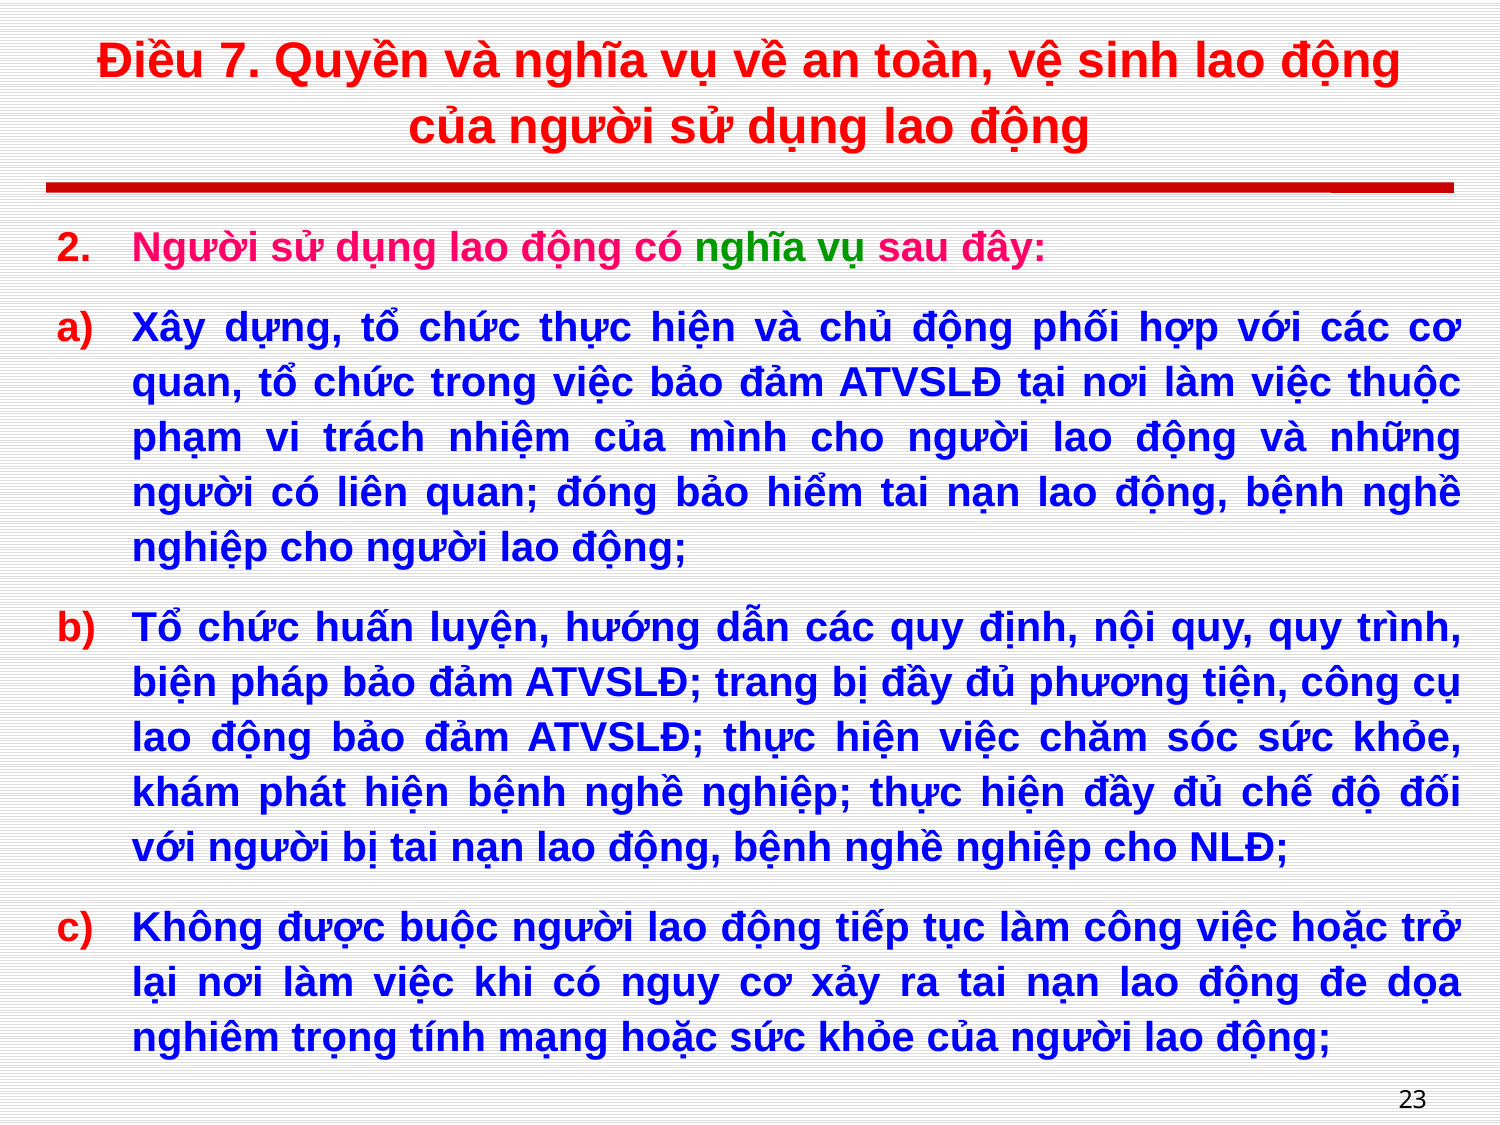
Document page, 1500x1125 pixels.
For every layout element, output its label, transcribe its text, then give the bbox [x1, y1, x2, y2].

text_box Người sử dụng lao động có nghĩa vụ sau đây: Xây dựng, tổ chức thực hiện và chủ động phối hợp với các cơ quan, tổ chức trong việc bảo đảm ATVSLĐ tại nơi làm việc thuộc phạm vi trách nhiệm của mình cho người lao động và những người có liên quan; đóng bảo hiểm tai nạn lao động, bệnh nghề nghiệp cho người lao động; Tổ chức huấn luyện, hướng dẫn các quy định, nội quy, quy trình, biện pháp bảo đảm ATVSLĐ; trang bị đầy đủ phương tiện, công cụ lao động bảo đảm ATVSLĐ; thực hiện việc chăm sóc sức khỏe, khám phát hiện bệnh nghề nghiệp; thực hiện đầy đủ chế độ đối với người bị tai nạn lao động, bệnh nghề nghiệp cho NLĐ; Không được buộc người lao động tiếp tục làm công việc hoặc trở lại nơi làm việc khi có nguy cơ xảy ra tai nạn lao động đe dọa nghiêm trọng tính mạng hoặc sức khỏe của người lao động; [23, 199, 1477, 1088]
title Điều 7. Quyền và nghĩa vụ về an toàn, vệ sinh lao động của người sử dụng lao động [38, 24, 1463, 150]
